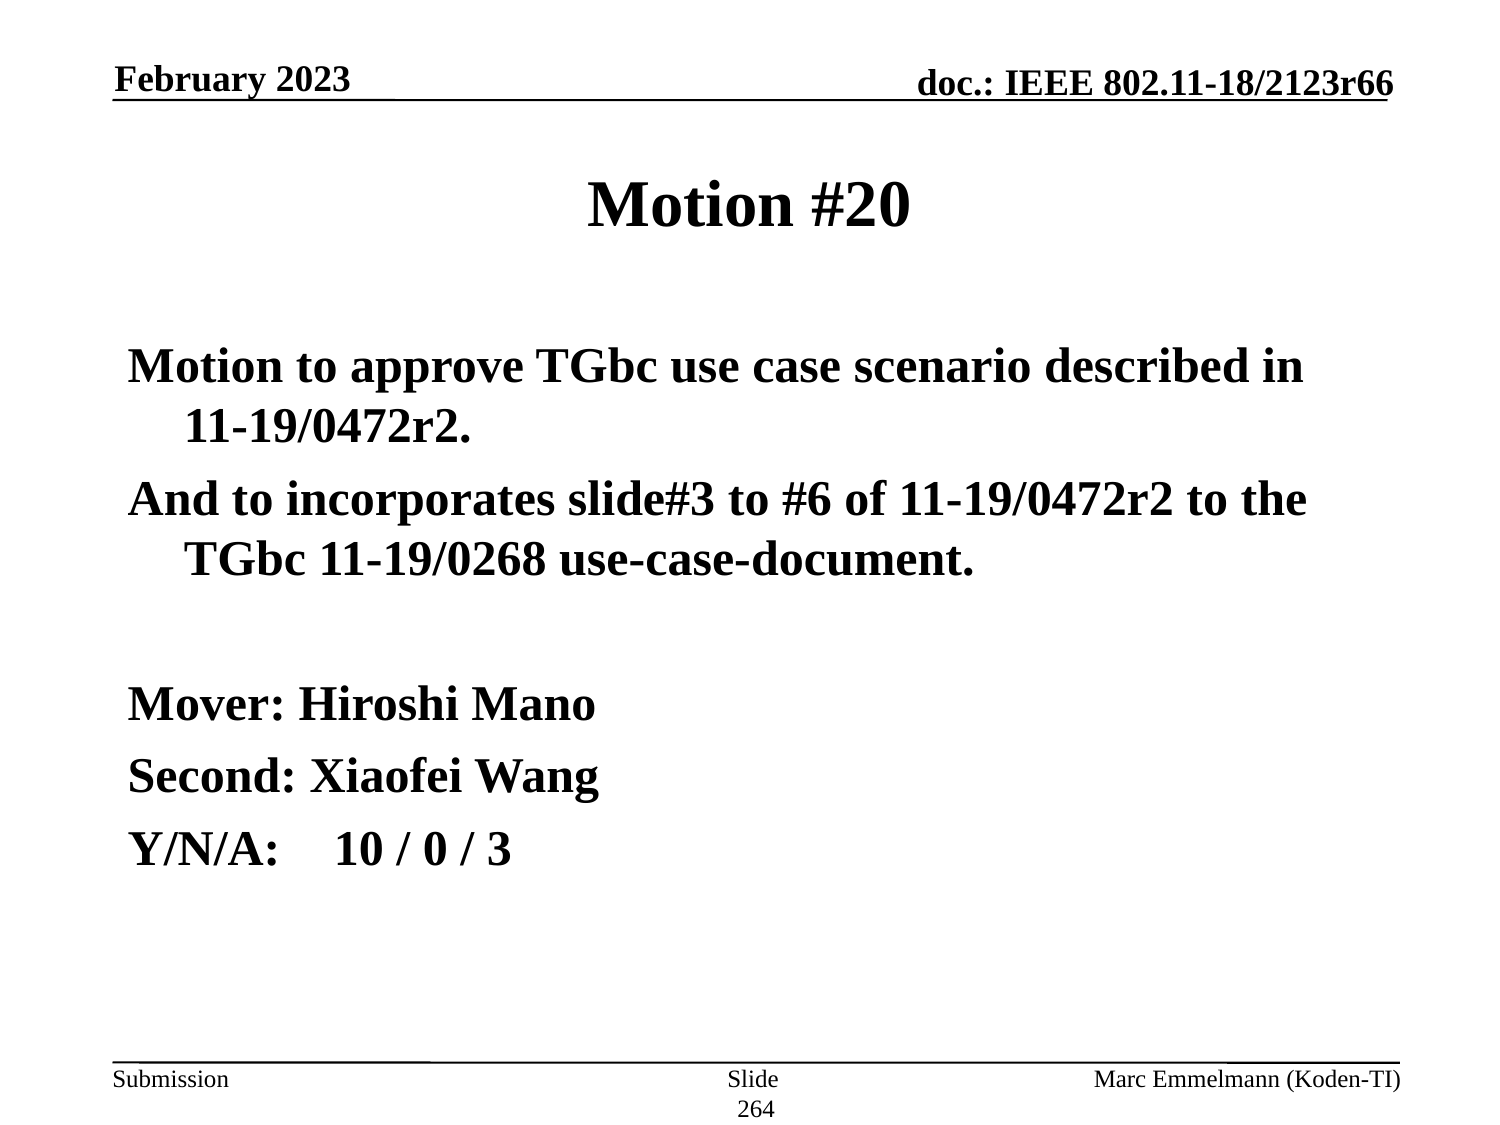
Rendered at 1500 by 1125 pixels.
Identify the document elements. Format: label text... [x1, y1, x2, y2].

list Motion to approve TGbc use case scenario described in 11-19/0472r2. And to incorporates slide#3 to #6 of 11-19/0472r2 to the TGbc 11-19/0268 use-case-document. Mover: Hiroshi Mano Second: Xiaofei Wang Y/N/A: 10 / 0 / 3 [112, 324, 1388, 1000]
slide_number Slide 264 [712, 1061, 800, 1123]
title Motion #20 [112, 112, 1388, 288]
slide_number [114, 54, 423, 100]
footer Marc Emmelmann (Koden-TI) [878, 1061, 1402, 1093]
